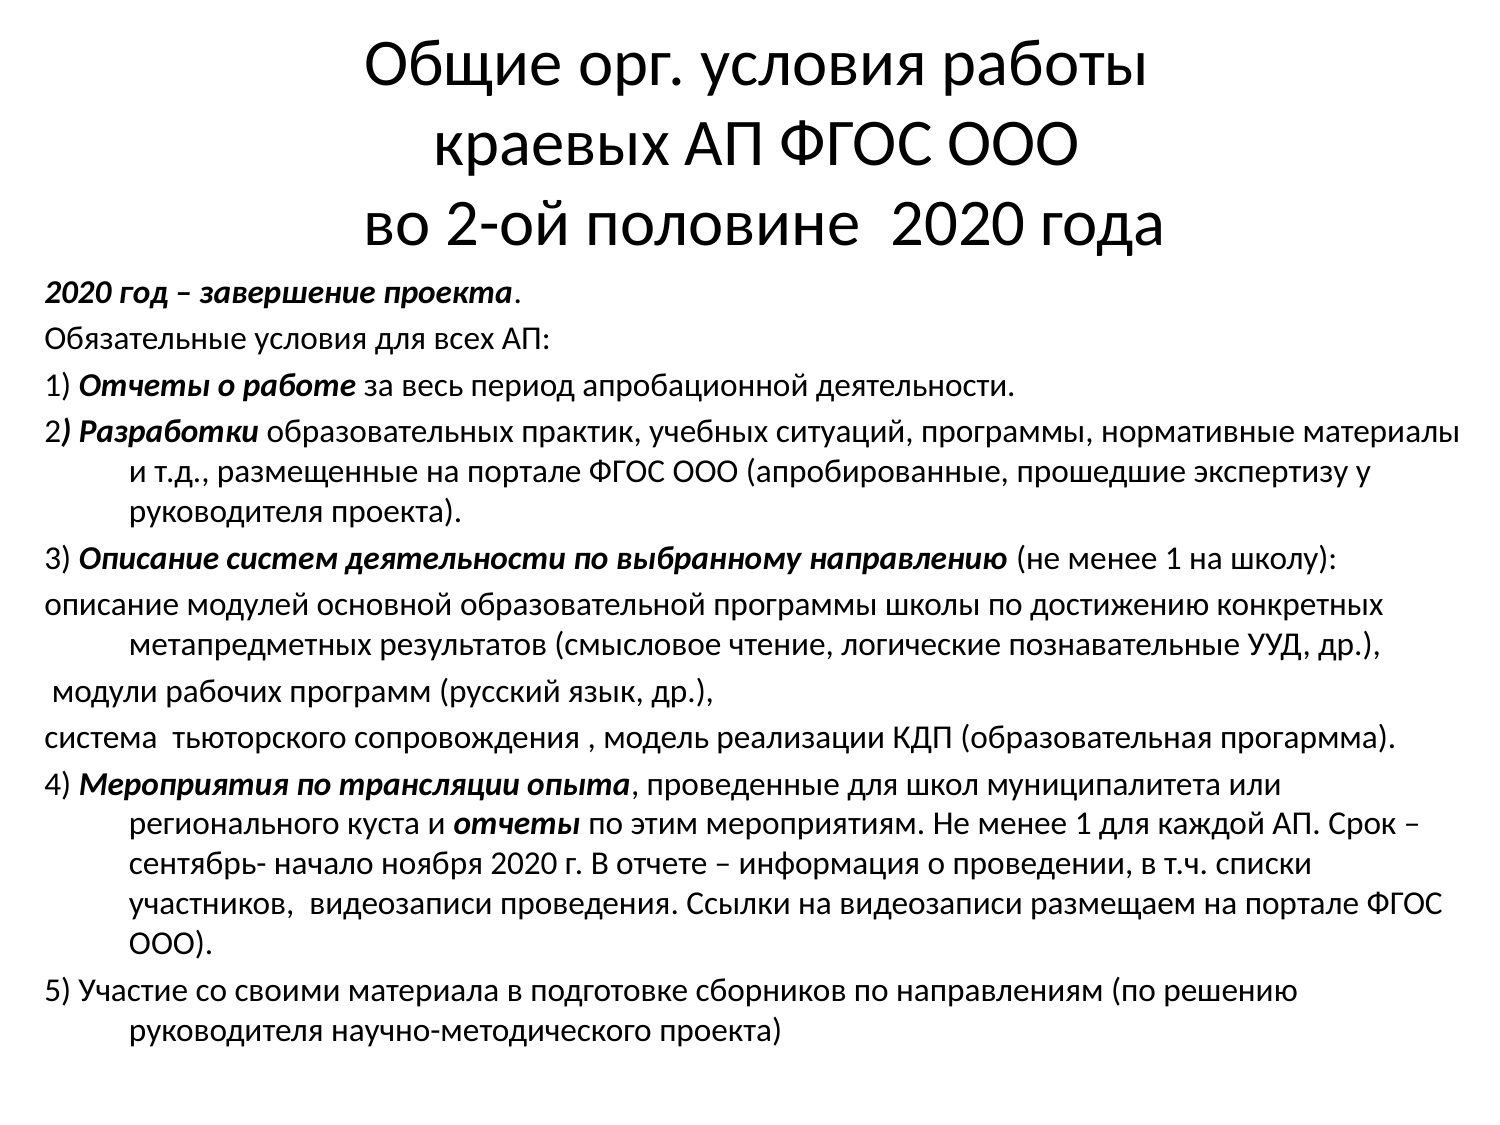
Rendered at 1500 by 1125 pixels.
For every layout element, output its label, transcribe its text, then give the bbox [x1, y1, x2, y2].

title Общие орг. условия работы краевых АП ФГОС ООО во 2-ой половине 2020 года [29, 45, 1500, 233]
list 2020 год – завершение проекта. Обязательные условия для всех АП: 1) Отчеты о работе за весь период апробационной деятельности. 2) Разработки образовательных практик, учебных ситуаций, программы, нормативные материалы и т.д., размещенные на портале ФГОС ООО (апробированные, прошедшие экспертизу у руководителя проекта). 3) Описание систем деятельности по выбранному направлению (не менее 1 на школу): описание модулей основной образовательной программы школы по достижению конкретных метапредметных результатов (смысловое чтение, логические познавательные УУД, др.), модули рабочих программ (русский язык, др.), система тьюторского сопровождения , модель реализации КДП (образовательная прогармма). 4) Мероприятия по трансляции опыта, проведенные для школ муниципалитета или регионального куста и отчеты по этим мероприятиям. Не менее 1 для каждой АП. Срок – сентябрь- начало ноября 2020 г. В отчете – информация о проведении, в т.ч. списки участников, видеозаписи проведения. Ссылки на видеозаписи размещаем на портале ФГОС ООО). 5) Участие со своими материала в подготовке сборников по направлениям (по решению руководителя научно-методического проекта) [29, 262, 1500, 1106]
